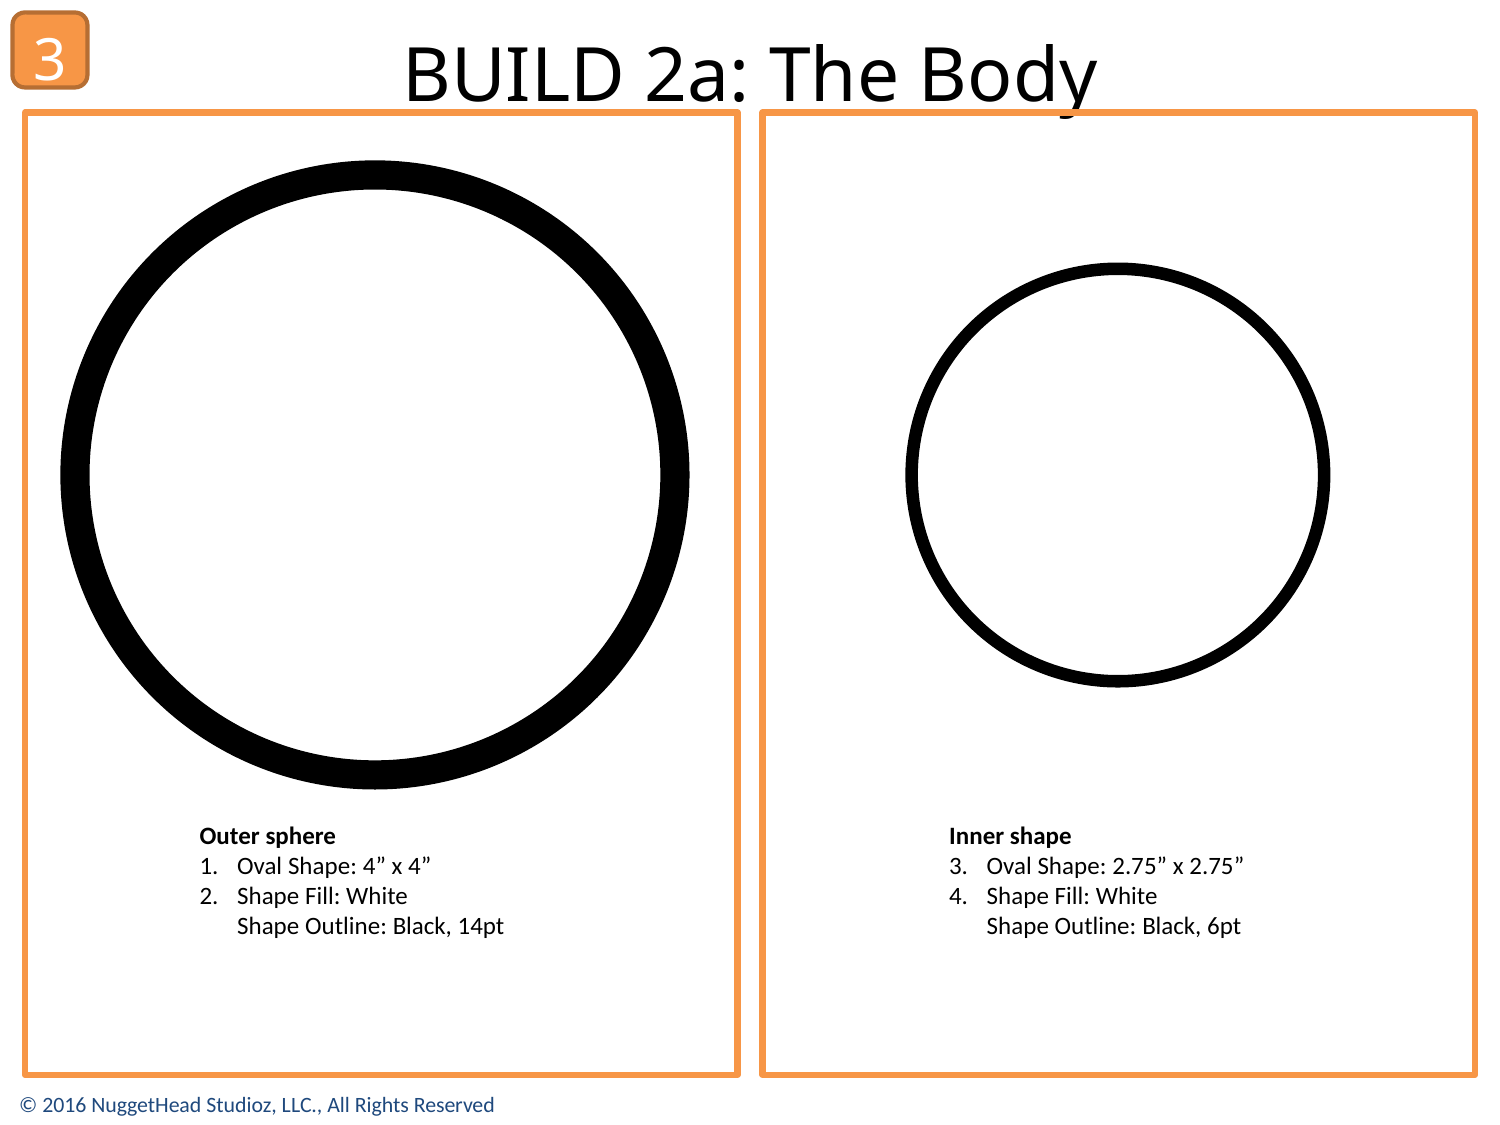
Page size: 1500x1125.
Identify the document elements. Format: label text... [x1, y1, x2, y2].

title BUILD 2a: The Body [80, 12, 1425, 130]
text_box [12, 12, 88, 101]
text_box [760, 110, 1477, 1077]
text_box [23, 110, 740, 1077]
